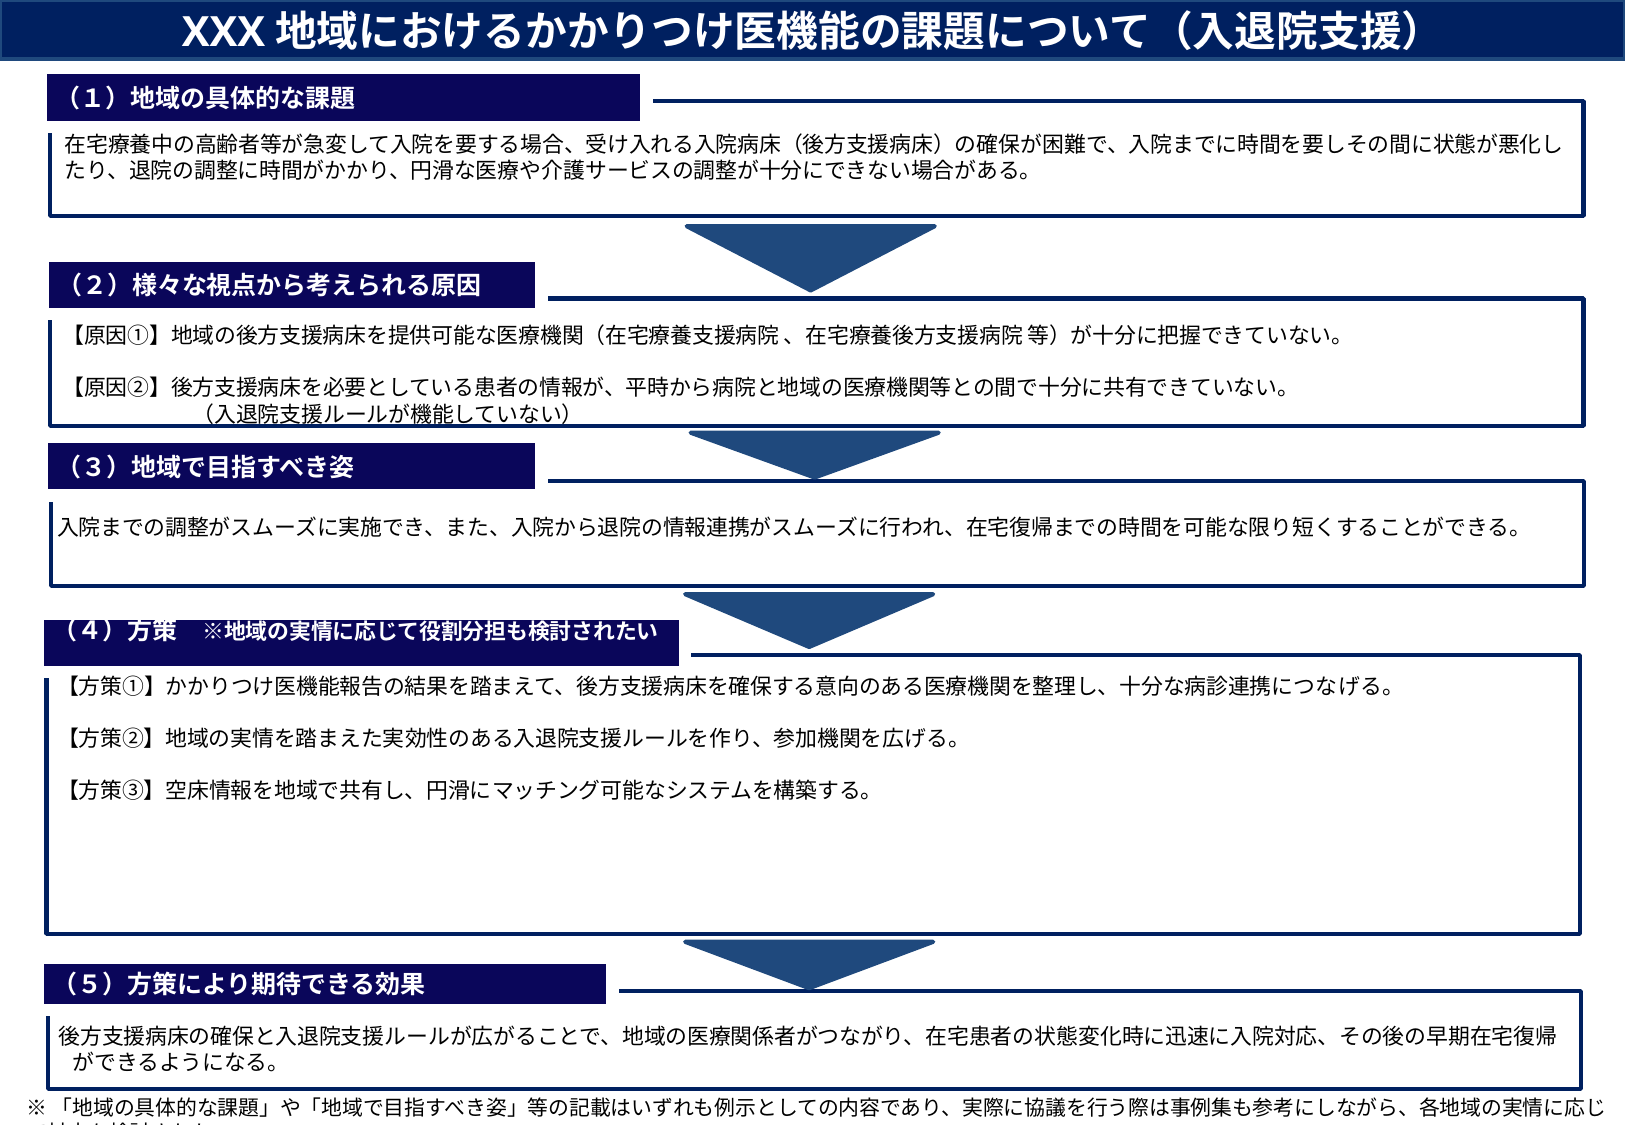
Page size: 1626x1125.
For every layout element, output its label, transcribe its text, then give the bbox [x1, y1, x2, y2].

text_box [683, 595, 935, 612]
text_box [542, 296, 1586, 428]
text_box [41, 436, 1585, 587]
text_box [40, 67, 1584, 217]
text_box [37, 956, 1582, 1090]
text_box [37, 613, 1581, 934]
text_box 【原因①】地域の後方支援病床を提供可能な医療機関（在宅療養支援病院 、在宅療養後方支援病院 等）が十分に把握できていない。 【原因②】後方支援病床を必要としている患者の情報が、平時から病院と地域の医療機関等との間で十分に共有できていない。 （入退院支援ルールが機能していない） [47, 314, 1582, 436]
text_box XXX地域におけるかかりつけ医機能の課題について（入退院支援） [0, 0, 1625, 61]
text_box （２）様々な視点から考えられる原因 [42, 255, 542, 314]
text_box [683, 942, 935, 955]
text_box ※「地域の具体的な課題」や「地域で目指すべき姿」等の記載はいずれも例示としての内容であり、実際に協議を行う際は事例集も参考にしながら、各地域の実情に応じて対応を検討されたい。 [11, 1086, 1625, 1125]
text_box [684, 225, 937, 293]
